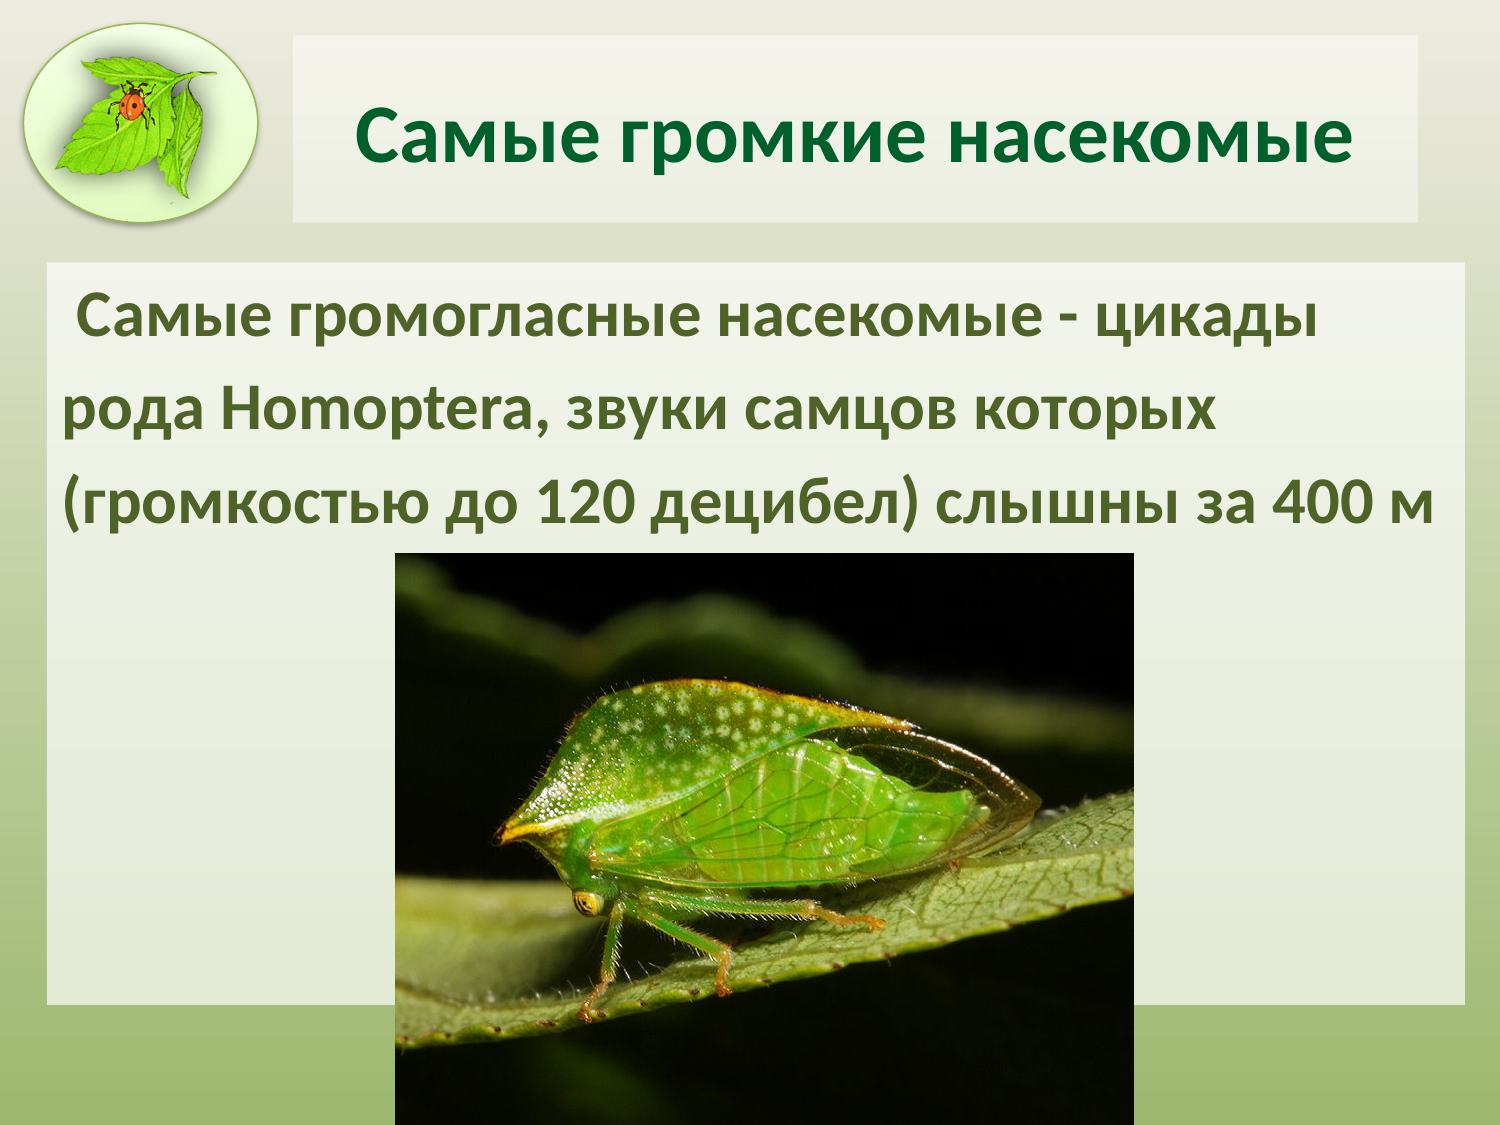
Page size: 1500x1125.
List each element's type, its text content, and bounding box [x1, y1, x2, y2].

picture [395, 552, 1135, 1125]
list Самые громогласные насекомые - цикады рода Homoptera, звуки самцов которых (громкостью до 120 децибел) слышны за 400 м [46, 262, 1465, 1005]
picture [46, 35, 227, 211]
title Самые громкие насекомые [292, 35, 1418, 223]
